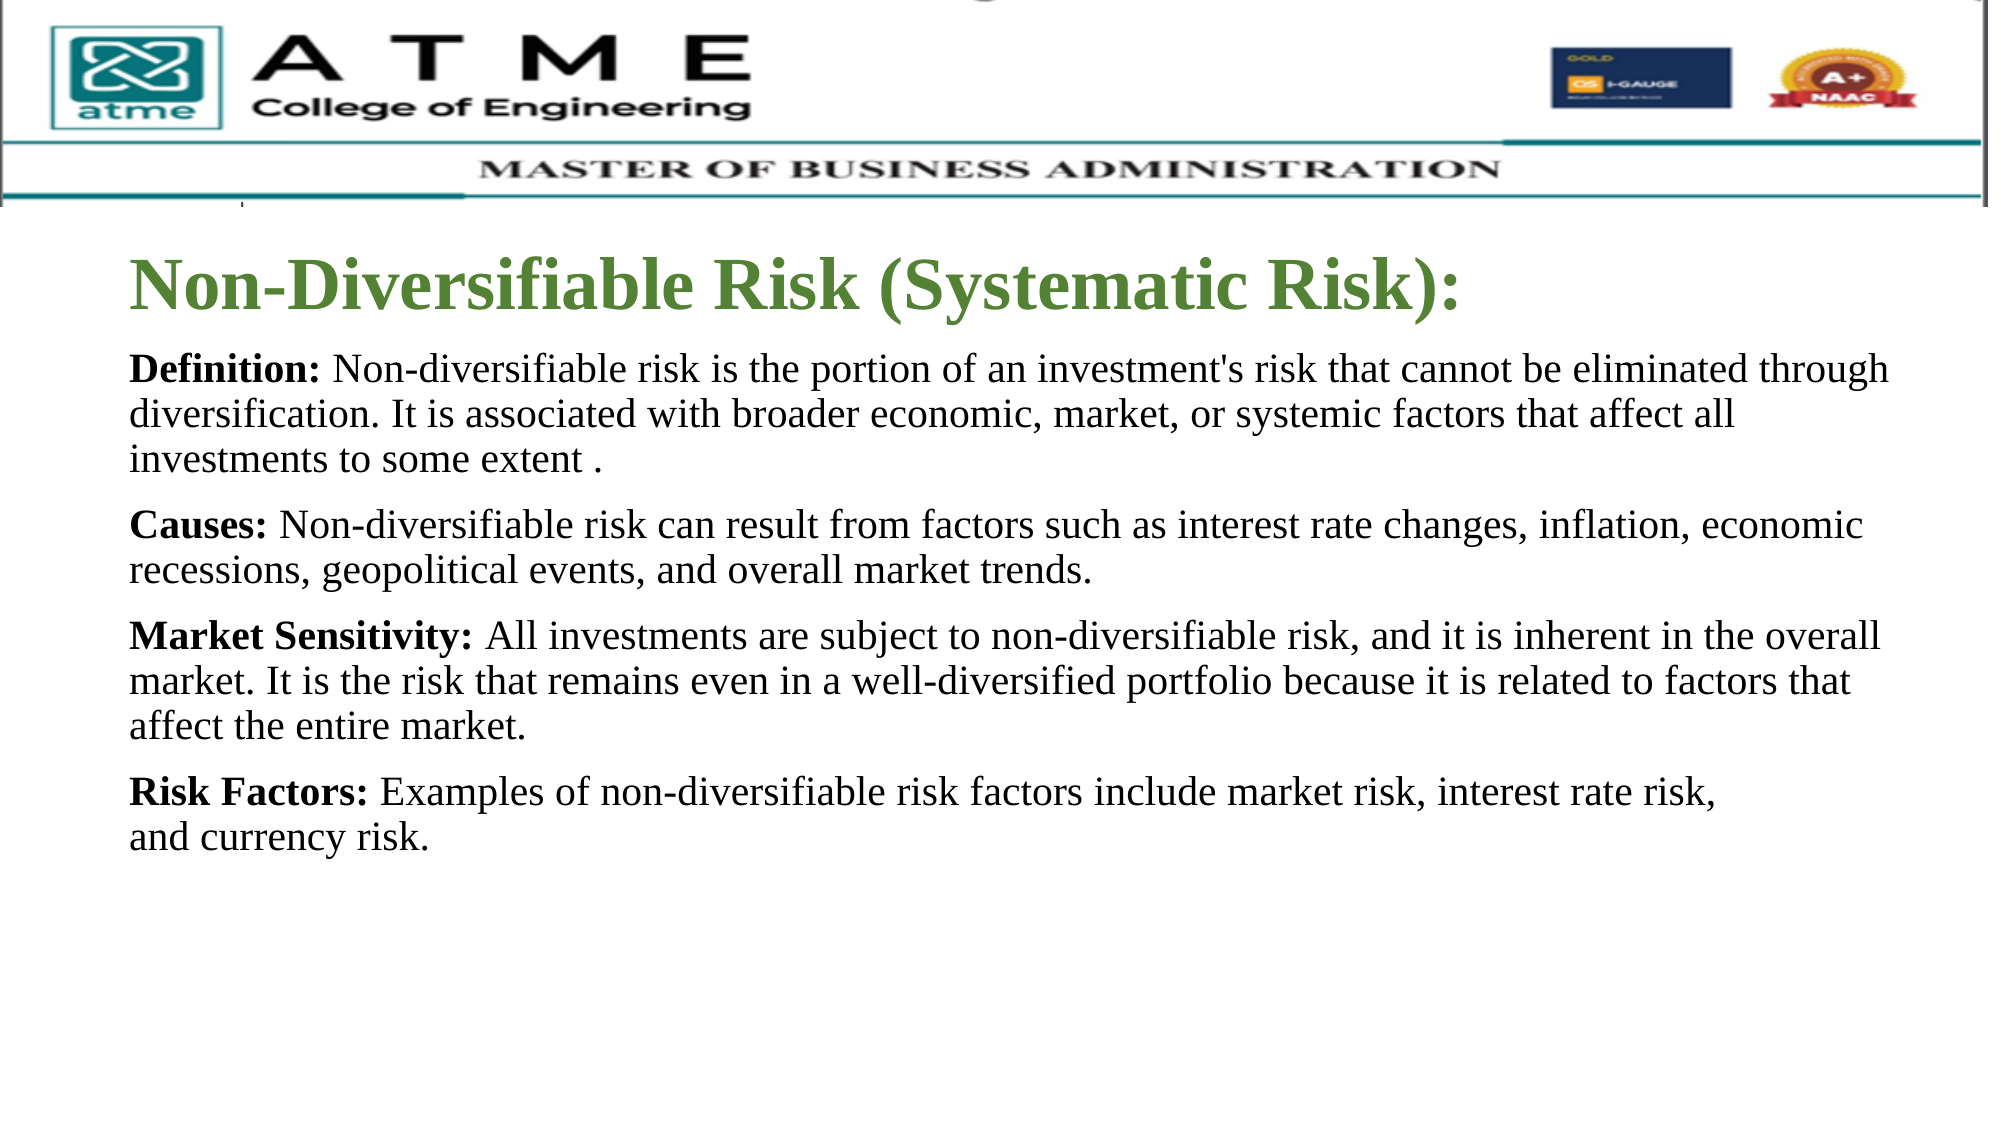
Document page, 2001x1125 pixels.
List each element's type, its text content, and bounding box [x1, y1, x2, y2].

list Non-Diversifiable Risk (Systematic Risk): Definition: Non-diversifiable risk is the portion of an investment's risk that cannot be eliminated through diversification. It is associated with broader economic, market, or systemic factors that affect all investments to some extent . Causes: Non-diversifiable risk can result from factors such as interest rate changes, inflation, economic recessions, geopolitical events, and overall market trends. Market Sensitivity: All investments are subject to non-diversifiable risk, and it is inherent in the overall market. It is the risk that remains even in a well-diversified portfolio because it is related to factors that affect the entire market. Risk Factors: Examples of non-diversifiable risk factors include market risk, interest rate risk, and currency risk. [114, 236, 1918, 1014]
picture [0, 0, 1988, 207]
